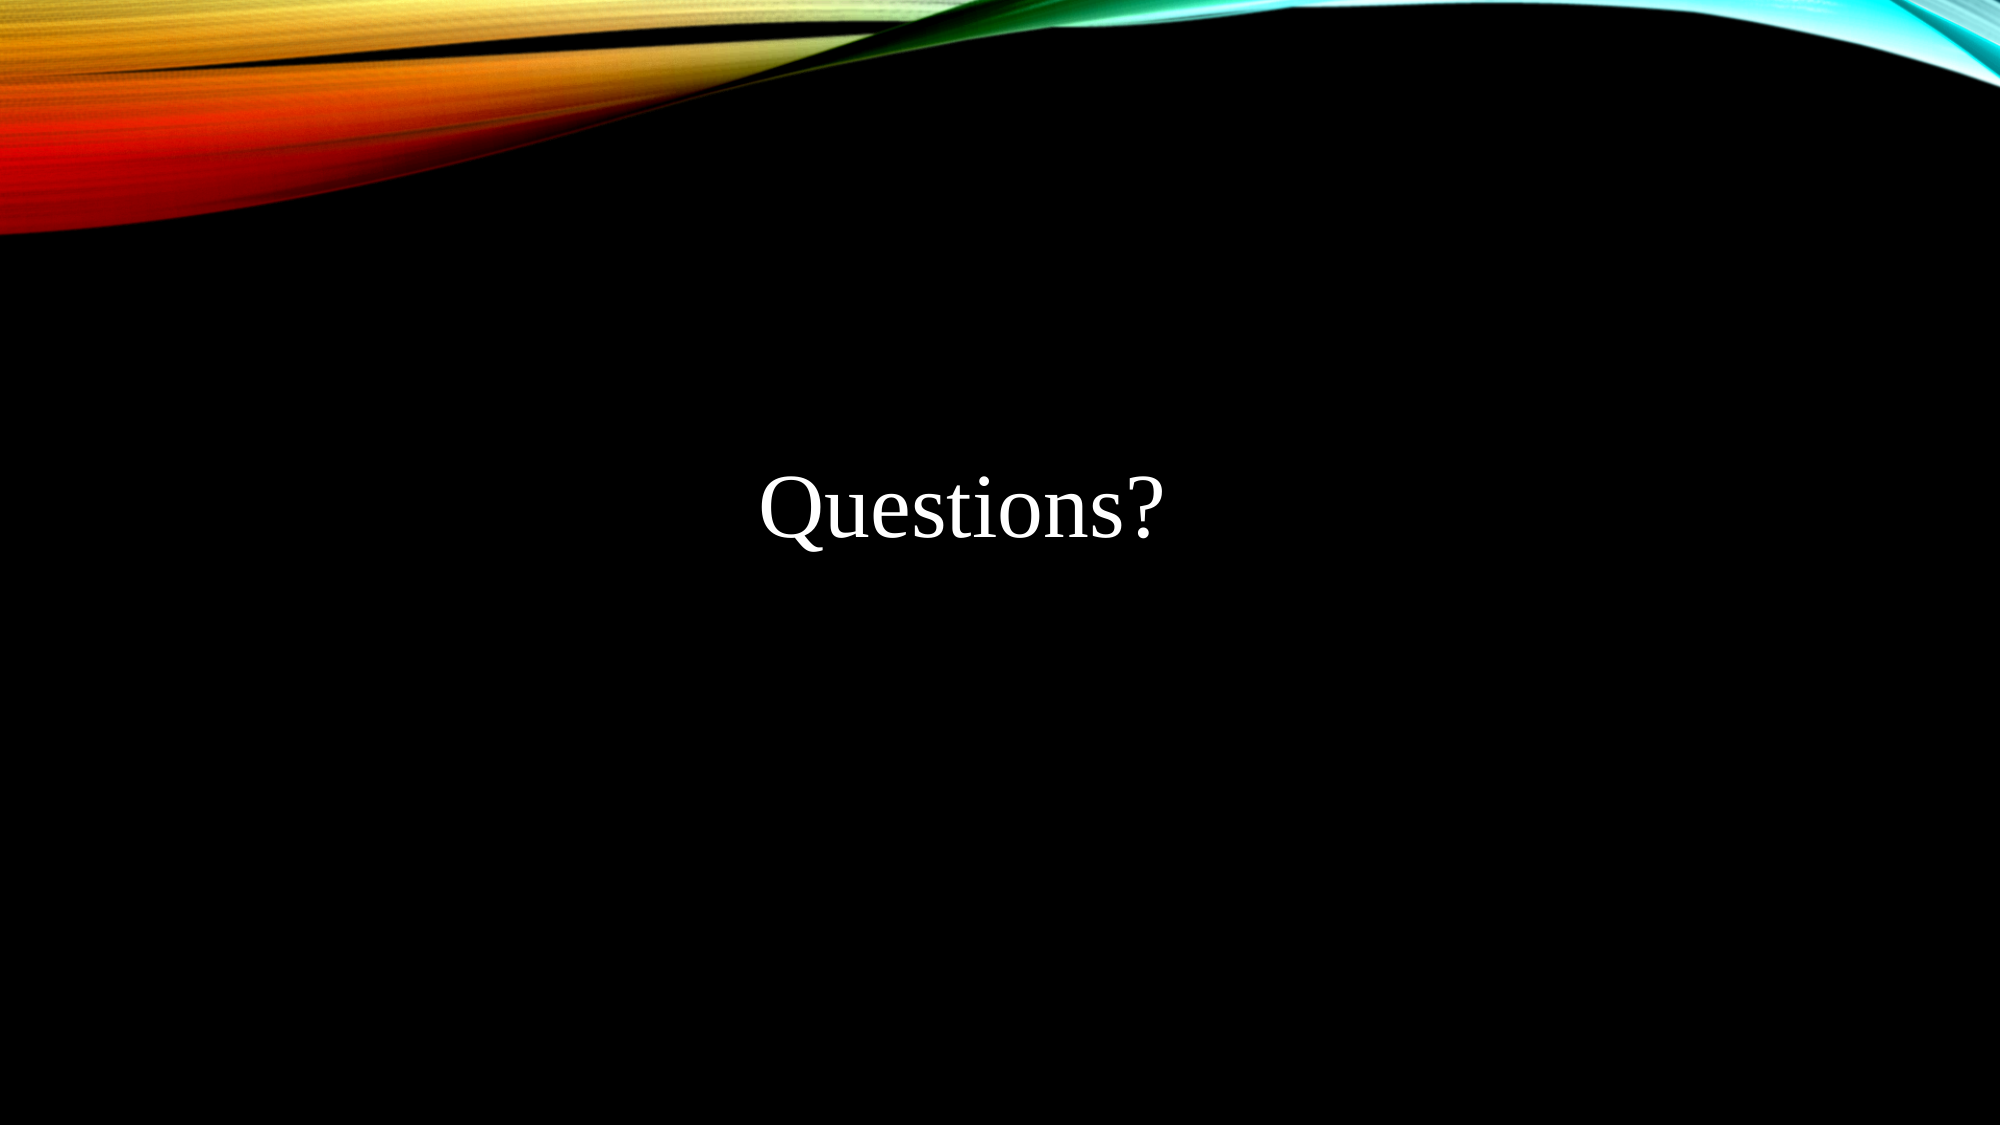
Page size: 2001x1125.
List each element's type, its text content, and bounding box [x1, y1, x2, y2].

picture [0, 0, 2000, 237]
title Questions? [256, 456, 1669, 669]
